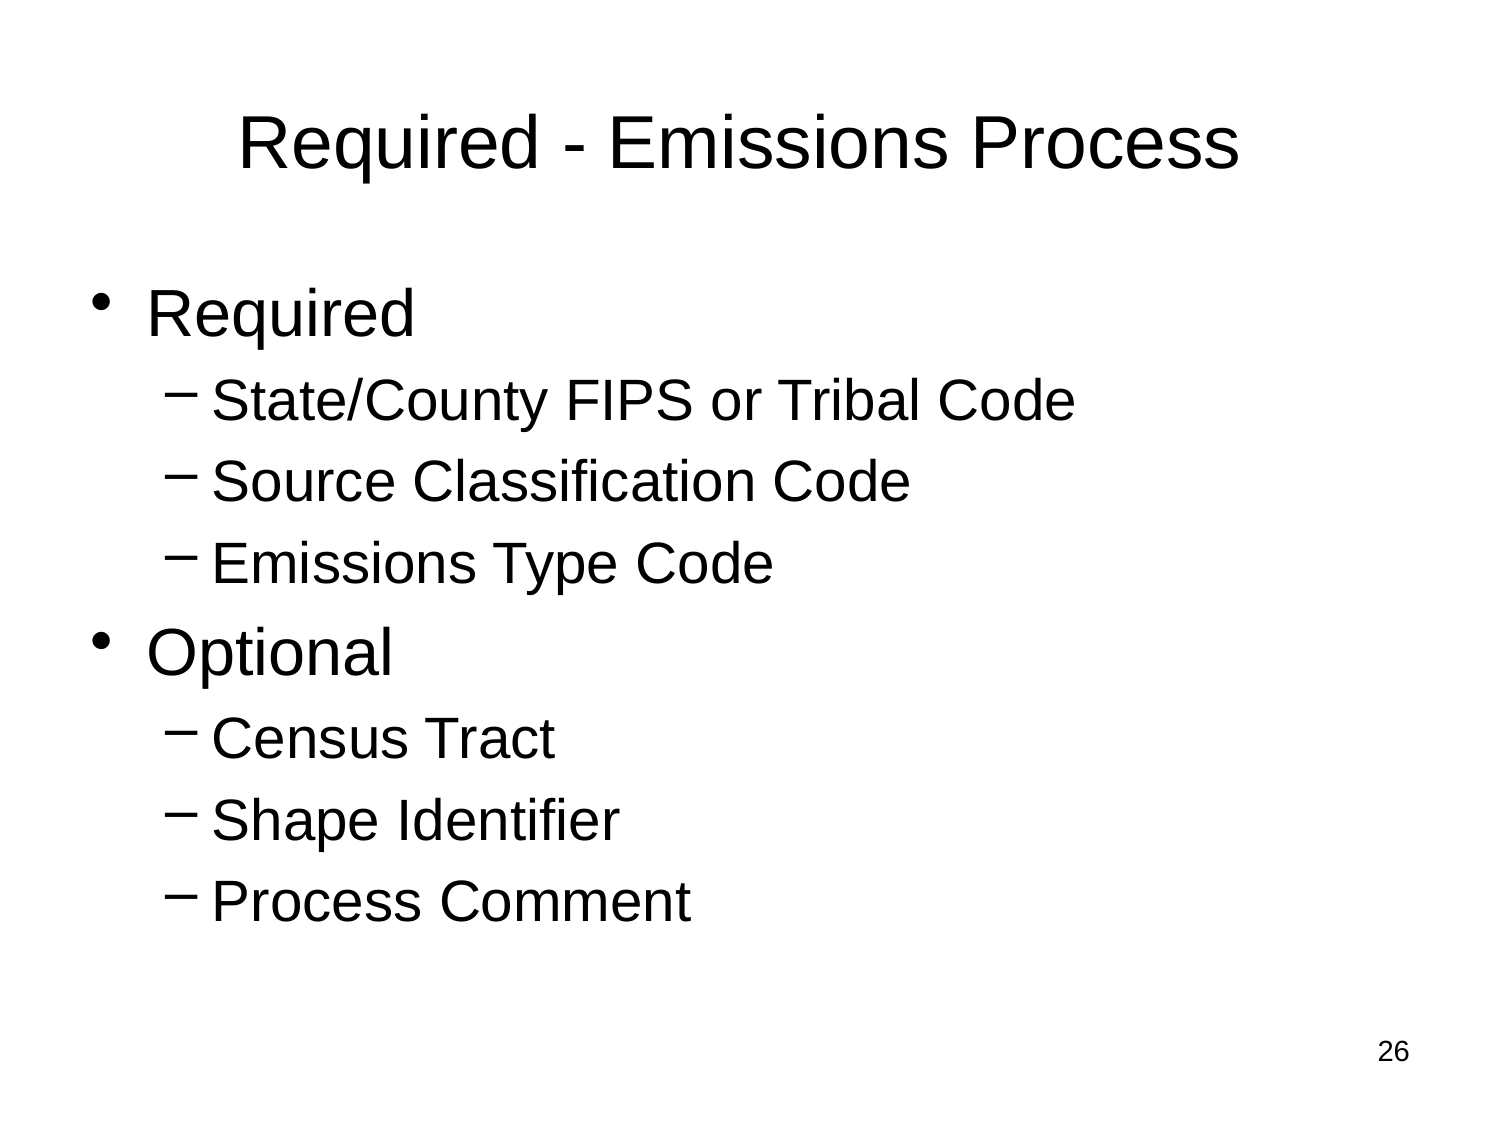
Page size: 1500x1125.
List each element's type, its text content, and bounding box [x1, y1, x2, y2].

title Required - Emissions Process [74, 44, 1426, 233]
list Required State/County FIPS or Tribal Code Source Classification Code Emissions Type Code Optional Census Tract Shape Identifier Process Comment [74, 262, 1426, 1006]
slide_number 26 [1074, 1024, 1426, 1103]
